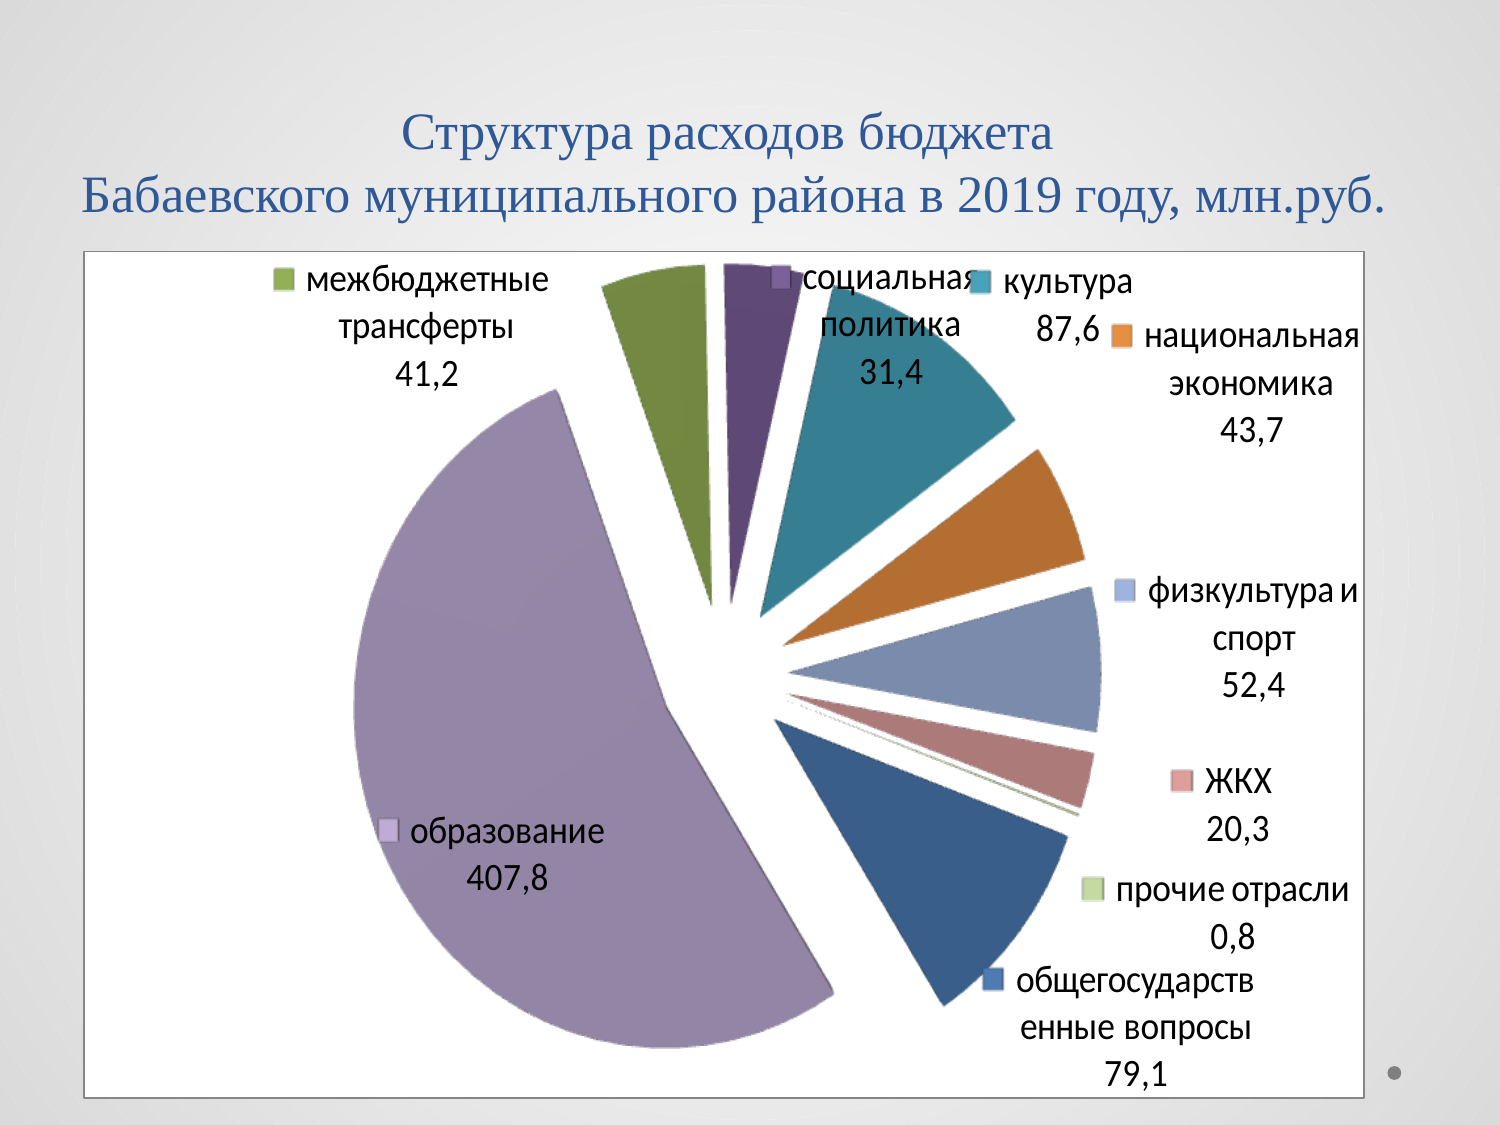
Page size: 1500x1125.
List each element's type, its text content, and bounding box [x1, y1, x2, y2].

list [76, 243, 1371, 1107]
title Структура расходов бюджета Бабаевского муниципального района в 2019 году, млн.руб. [53, 42, 1404, 231]
